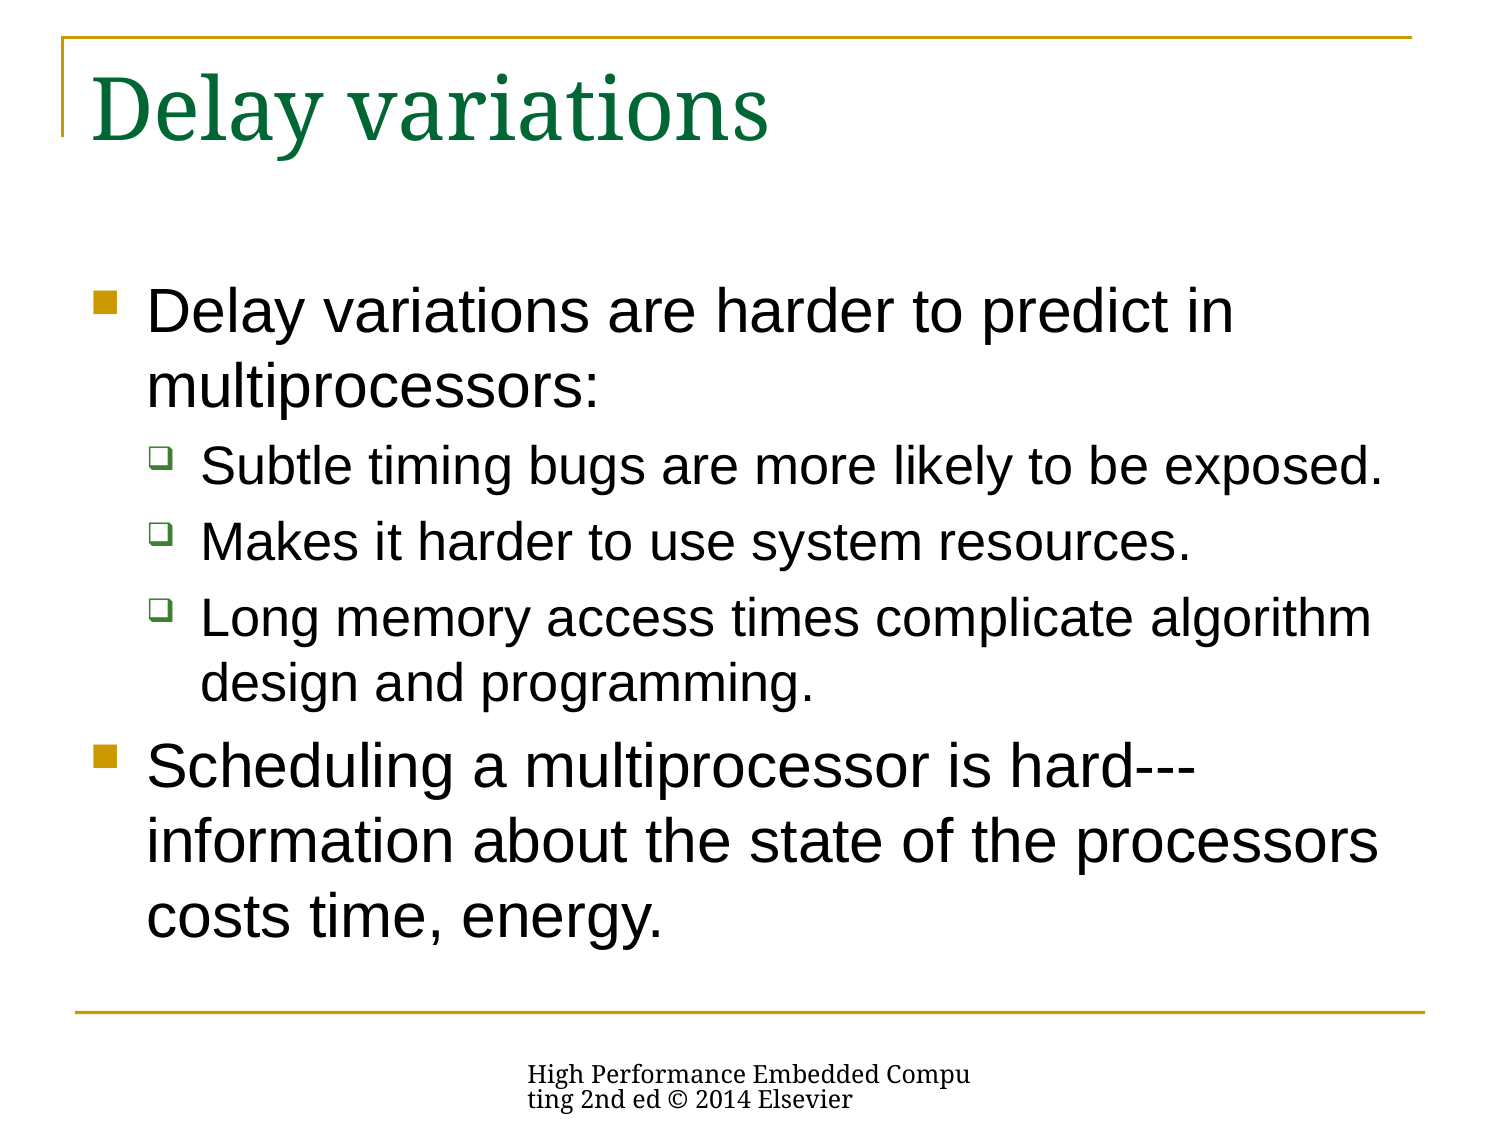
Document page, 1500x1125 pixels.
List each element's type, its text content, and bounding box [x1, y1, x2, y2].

footer High Performance Embedded Computing 2nd ed © 2014 Elsevier [512, 1025, 988, 1100]
title Delay variations [75, 45, 1425, 233]
list Delay variations are harder to predict in multiprocessors: Subtle timing bugs are more likely to be exposed. Makes it harder to use system resources. Long memory access times complicate algorithm design and programming. Scheduling a multiprocessor is hard---information about the state of the processors costs time, energy. [75, 262, 1425, 1006]
